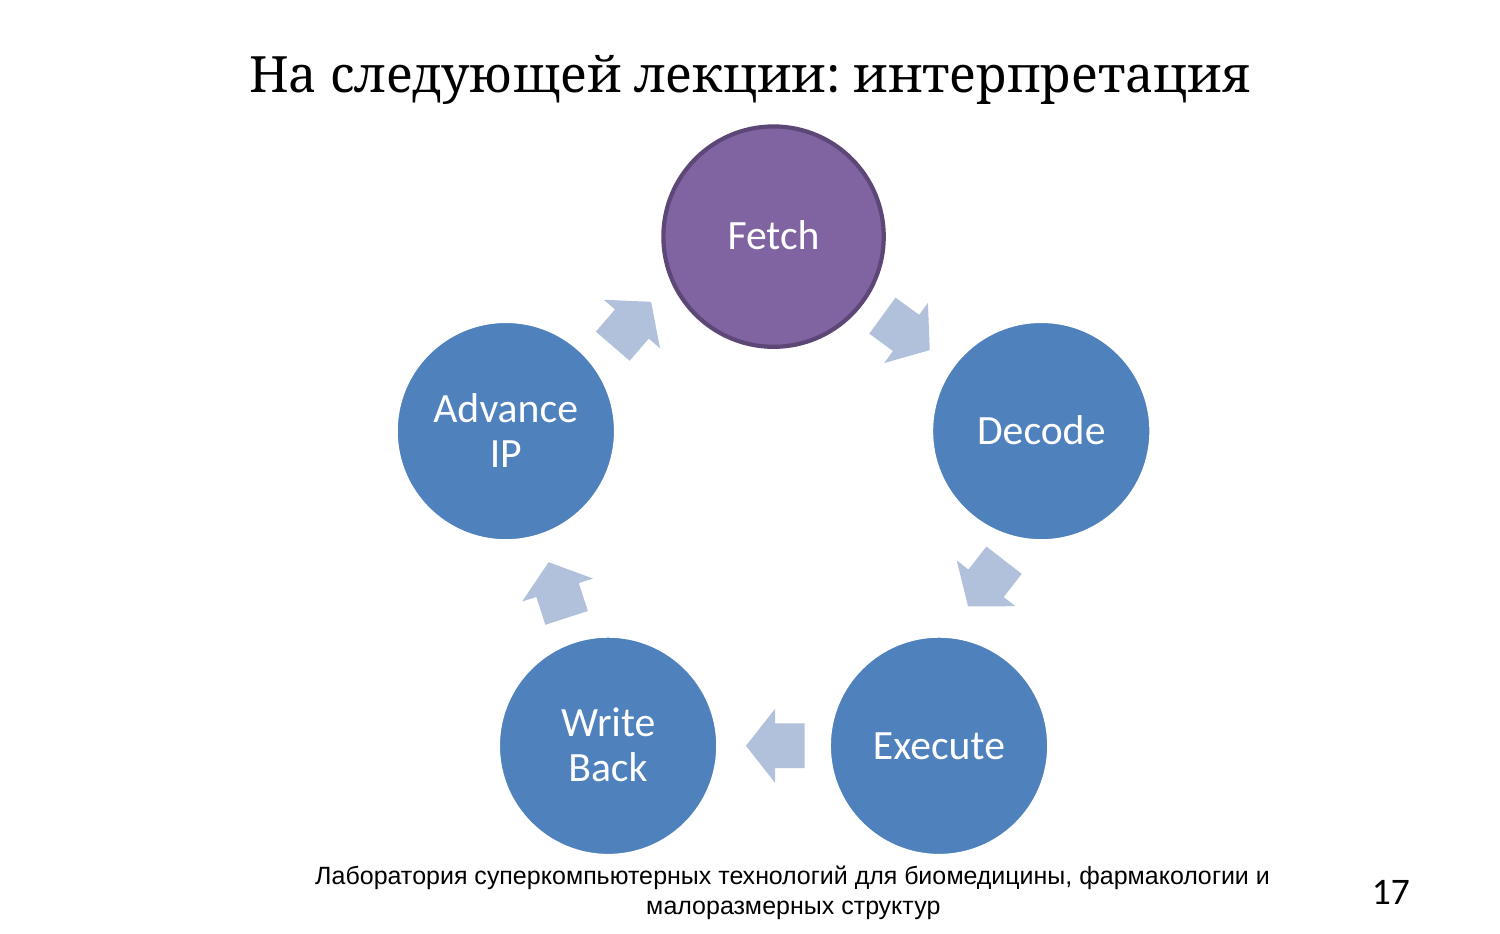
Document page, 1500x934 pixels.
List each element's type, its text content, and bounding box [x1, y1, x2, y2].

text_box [395, 126, 1152, 857]
text_box Лаборатория суперкомпьютерных технологий для биомедицины, фармакологии и малоразмерных структур [249, 864, 1337, 915]
text_box 17 [1337, 864, 1425, 915]
title На следующей лекции: интерпретация [74, 17, 1425, 128]
